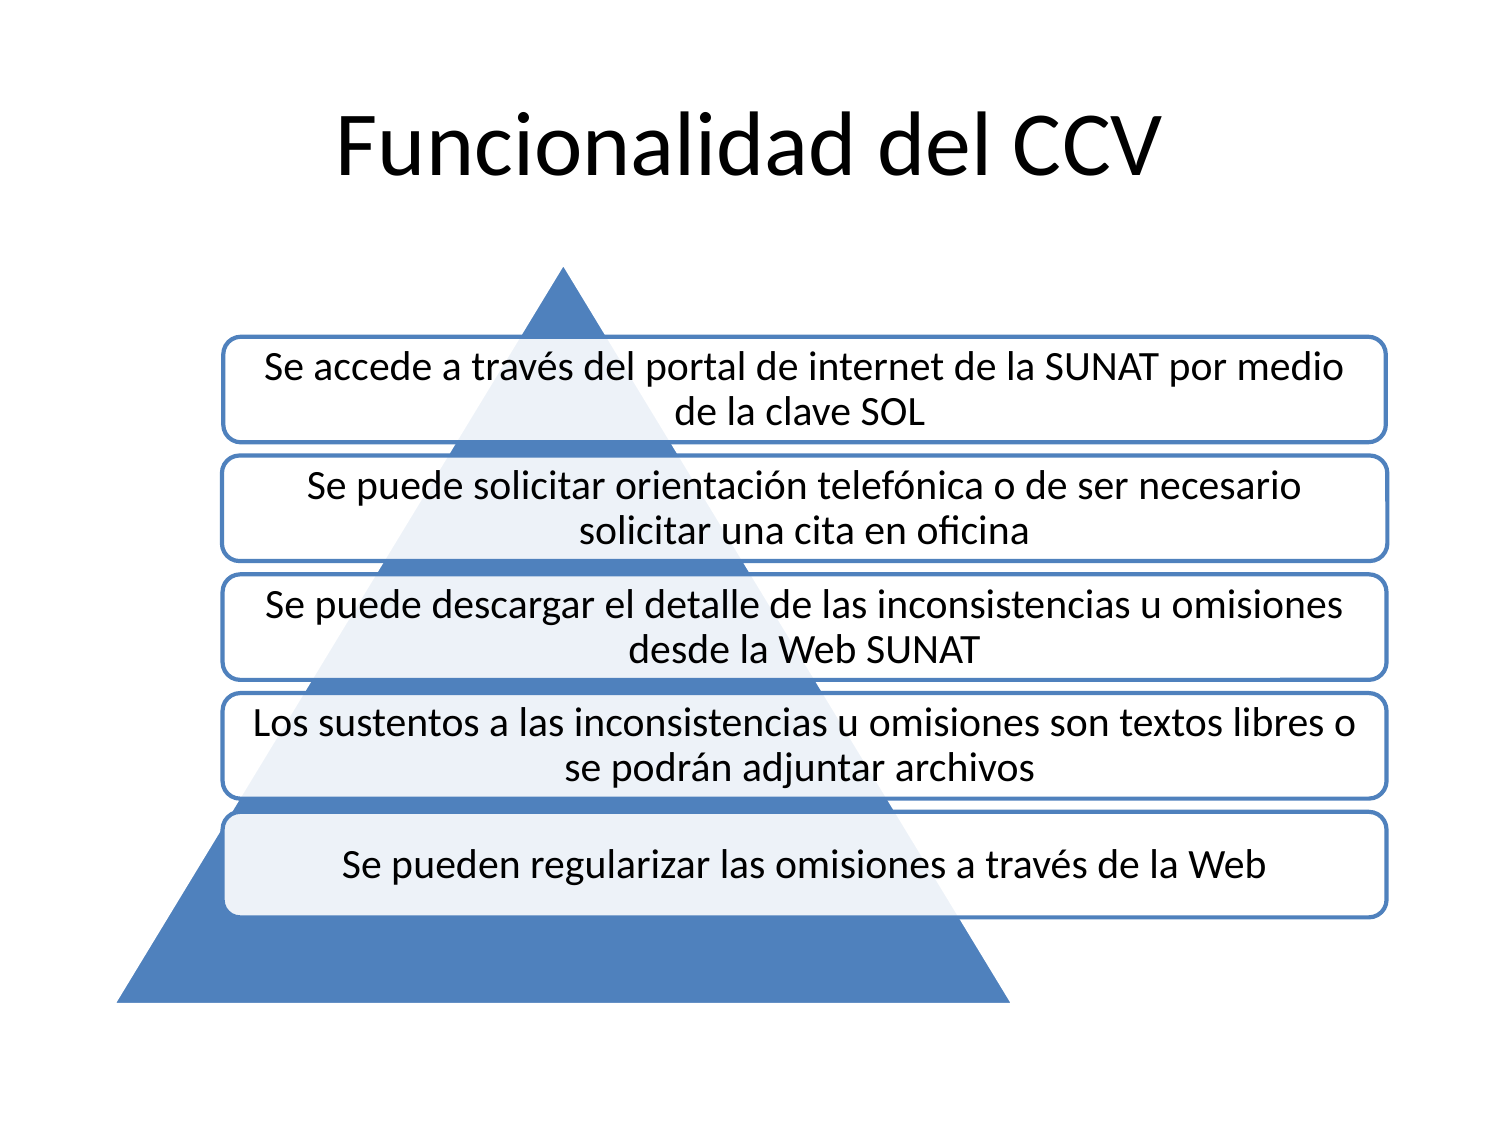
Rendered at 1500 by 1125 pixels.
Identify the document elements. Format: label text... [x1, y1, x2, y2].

title Funcionalidad del CCV [75, 45, 1425, 233]
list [74, 262, 1426, 1006]
